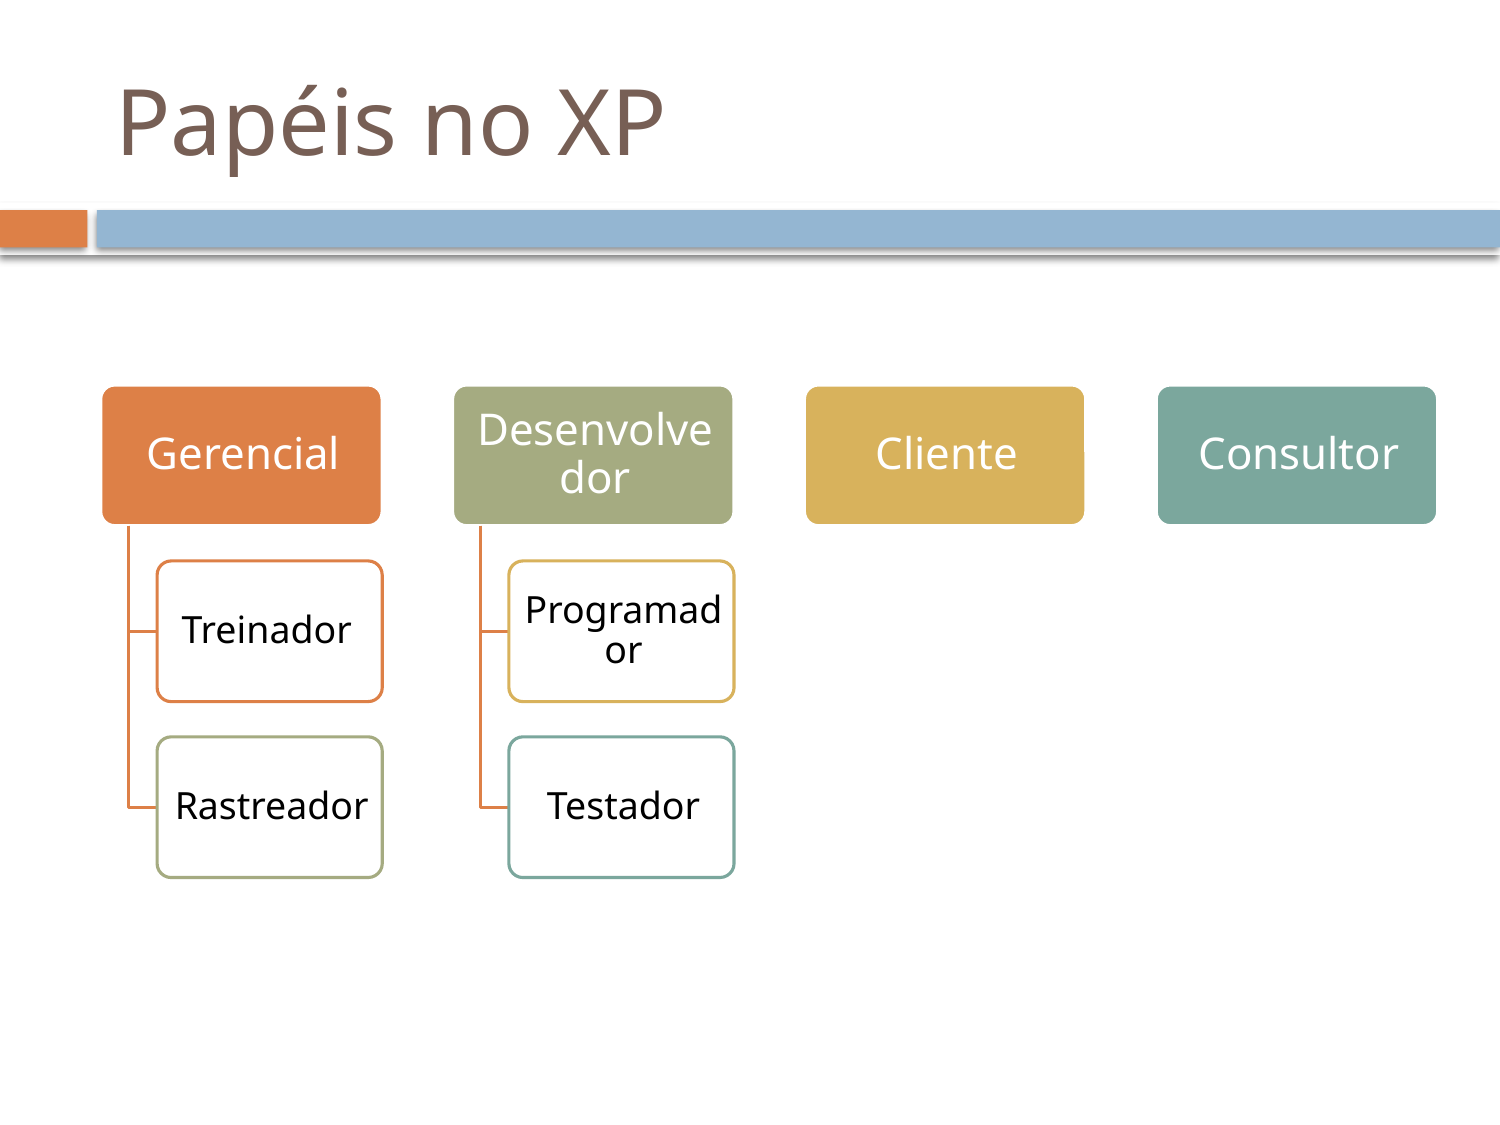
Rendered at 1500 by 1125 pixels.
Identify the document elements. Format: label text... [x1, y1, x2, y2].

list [100, 262, 1439, 1001]
title Papéis no XP [100, 37, 1438, 200]
